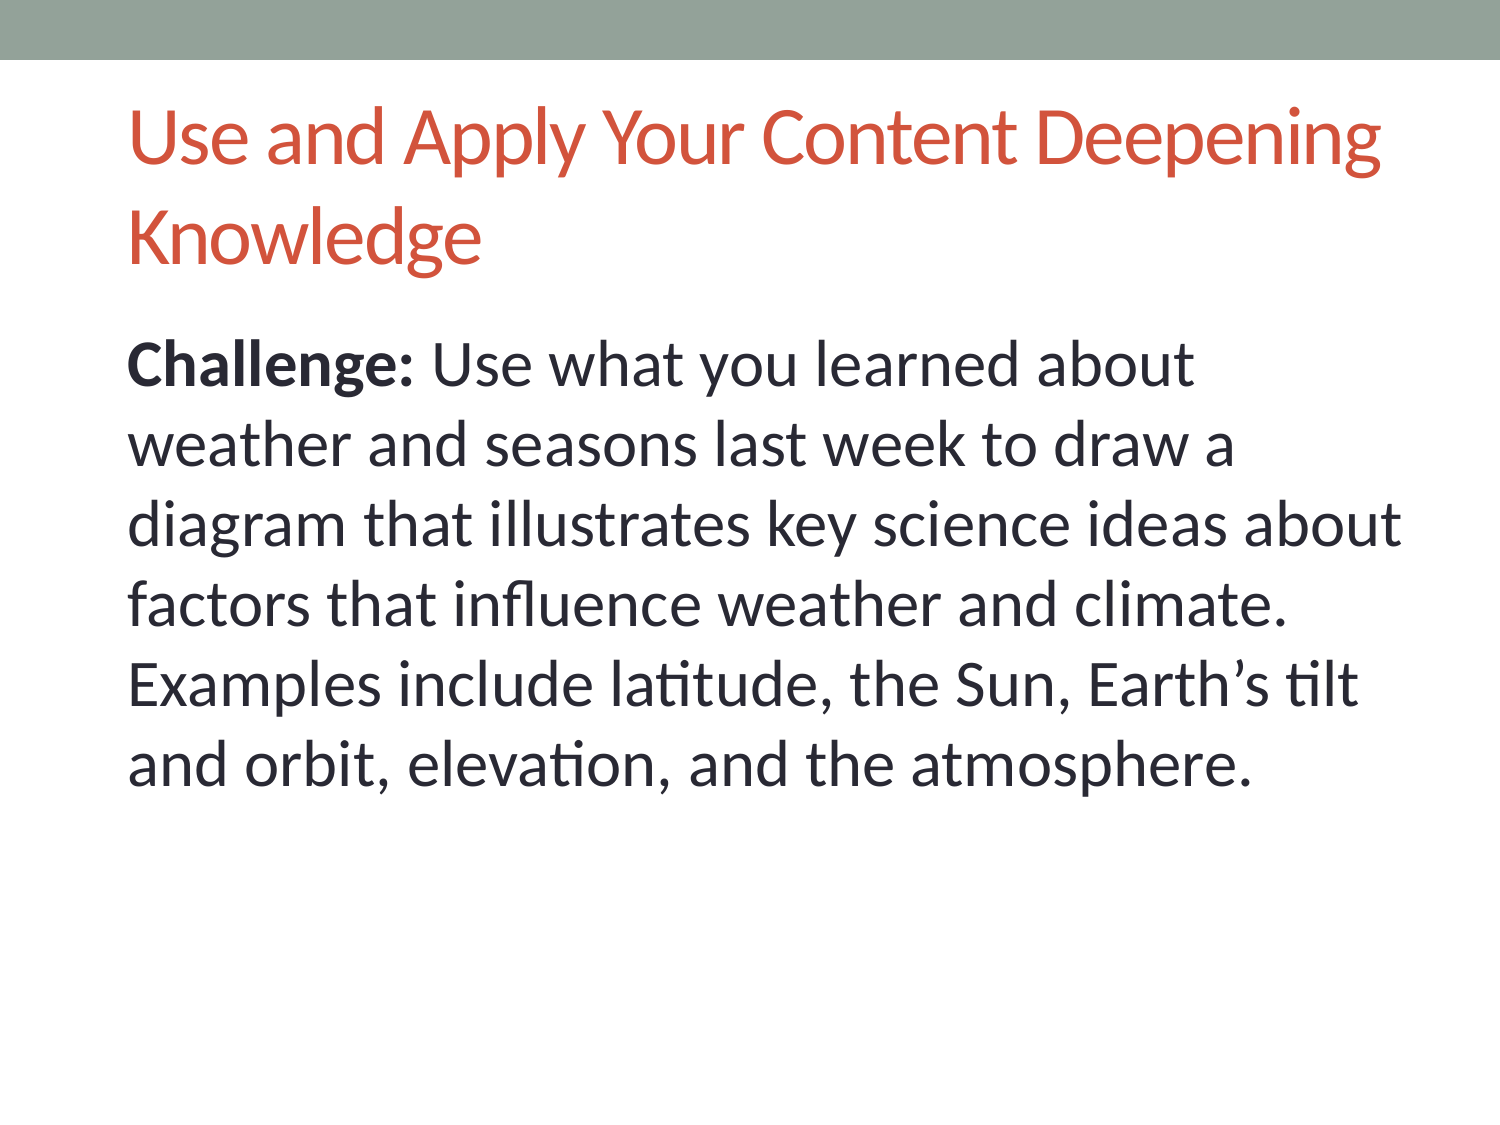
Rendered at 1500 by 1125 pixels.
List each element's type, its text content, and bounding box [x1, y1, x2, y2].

list Challenge: Use what you learned about weather and seasons last week to draw a diagram that illustrates key science ideas about factors that influence weather and climate. Examples include latitude, the Sun, Earth’s tilt and orbit, elevation, and the atmosphere. [112, 312, 1438, 1075]
title Use and Apply Your Content Deepening Knowledge [112, 99, 1438, 263]
